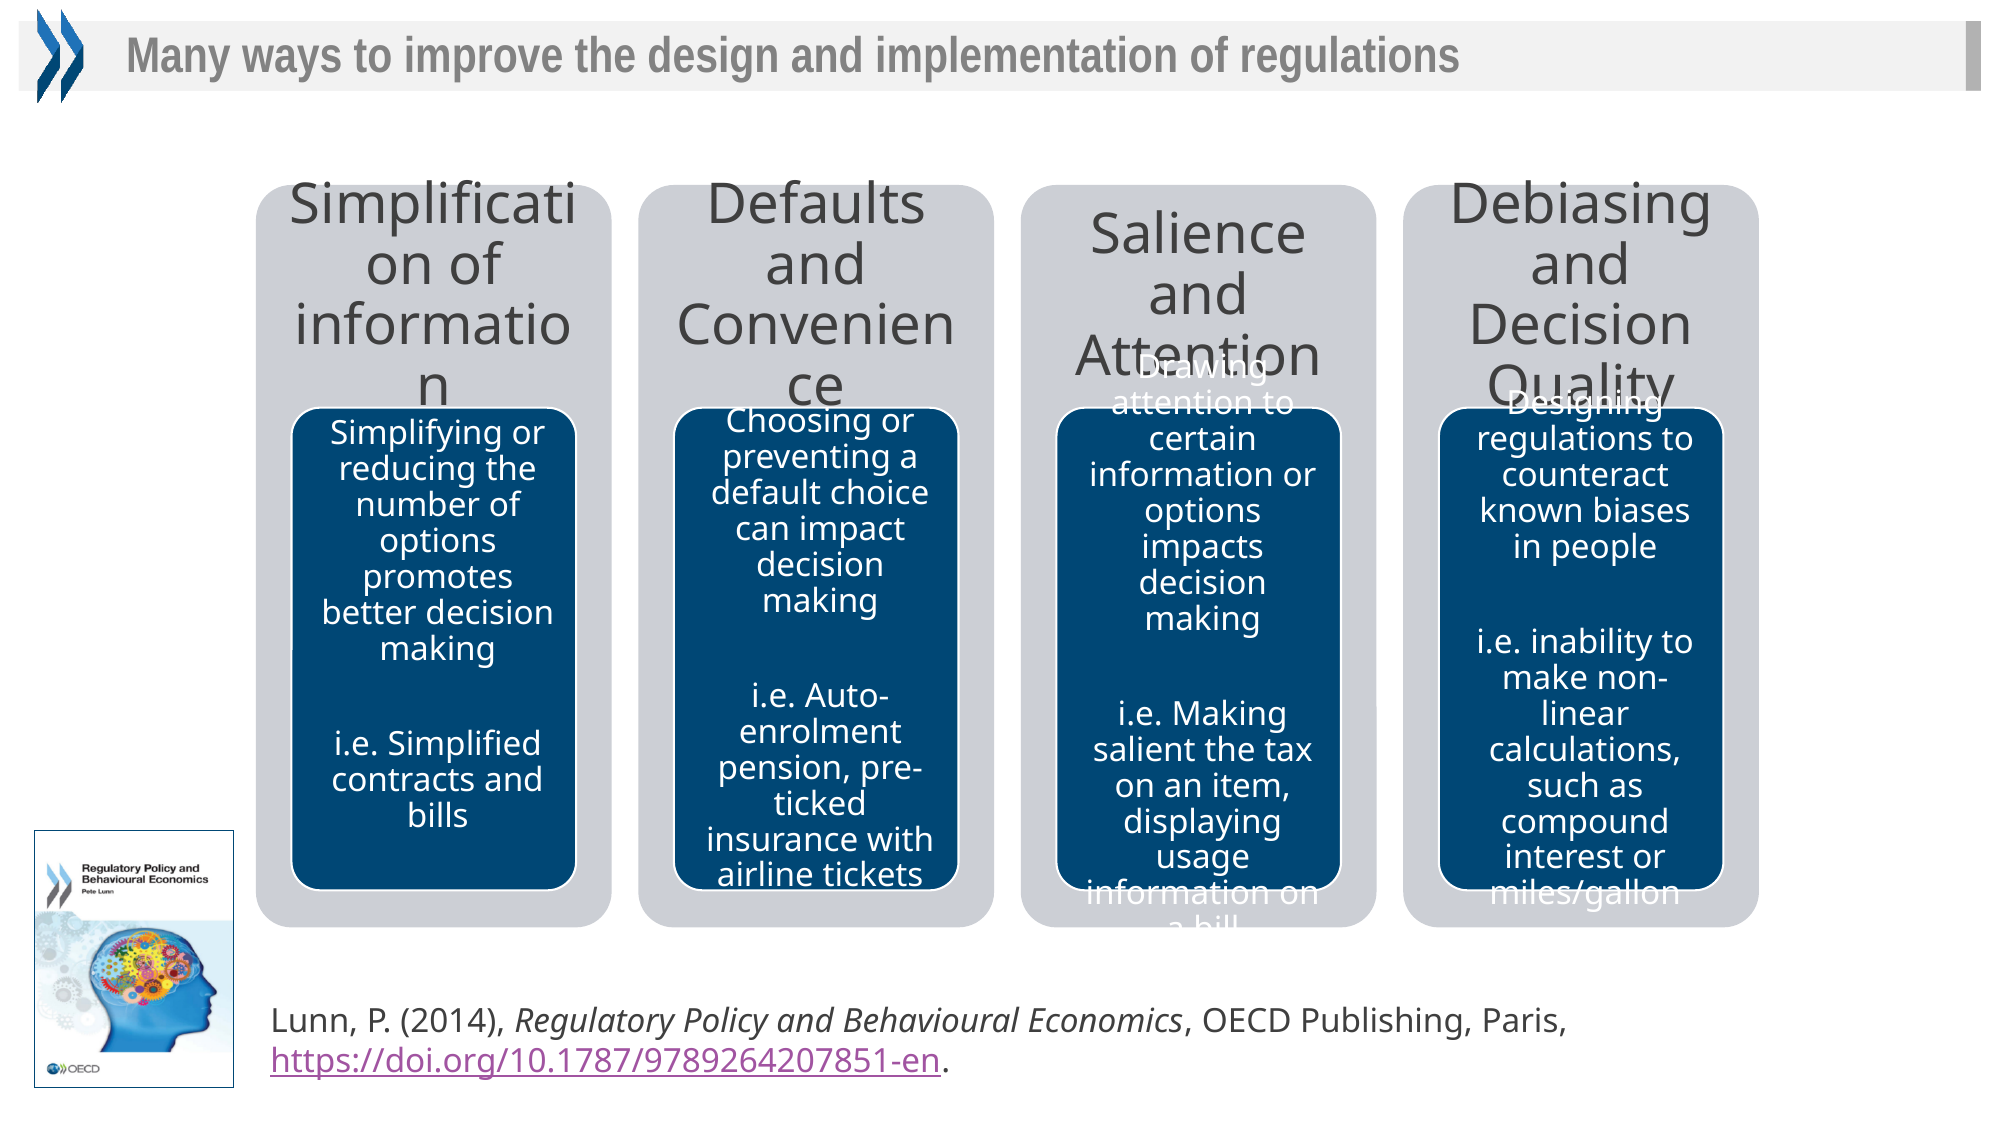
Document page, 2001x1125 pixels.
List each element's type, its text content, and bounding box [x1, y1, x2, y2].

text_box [255, 184, 1760, 928]
picture [34, 830, 234, 1088]
picture [26, 5, 90, 107]
list Many ways to improve the design and implementation of regulations [111, 22, 1967, 91]
text_box Lunn, P. (2014), Regulatory Policy and Behavioural Economics, OECD Publishing, Paris, https://doi.org/10.1787/9789264207851-en. [255, 991, 1604, 1092]
